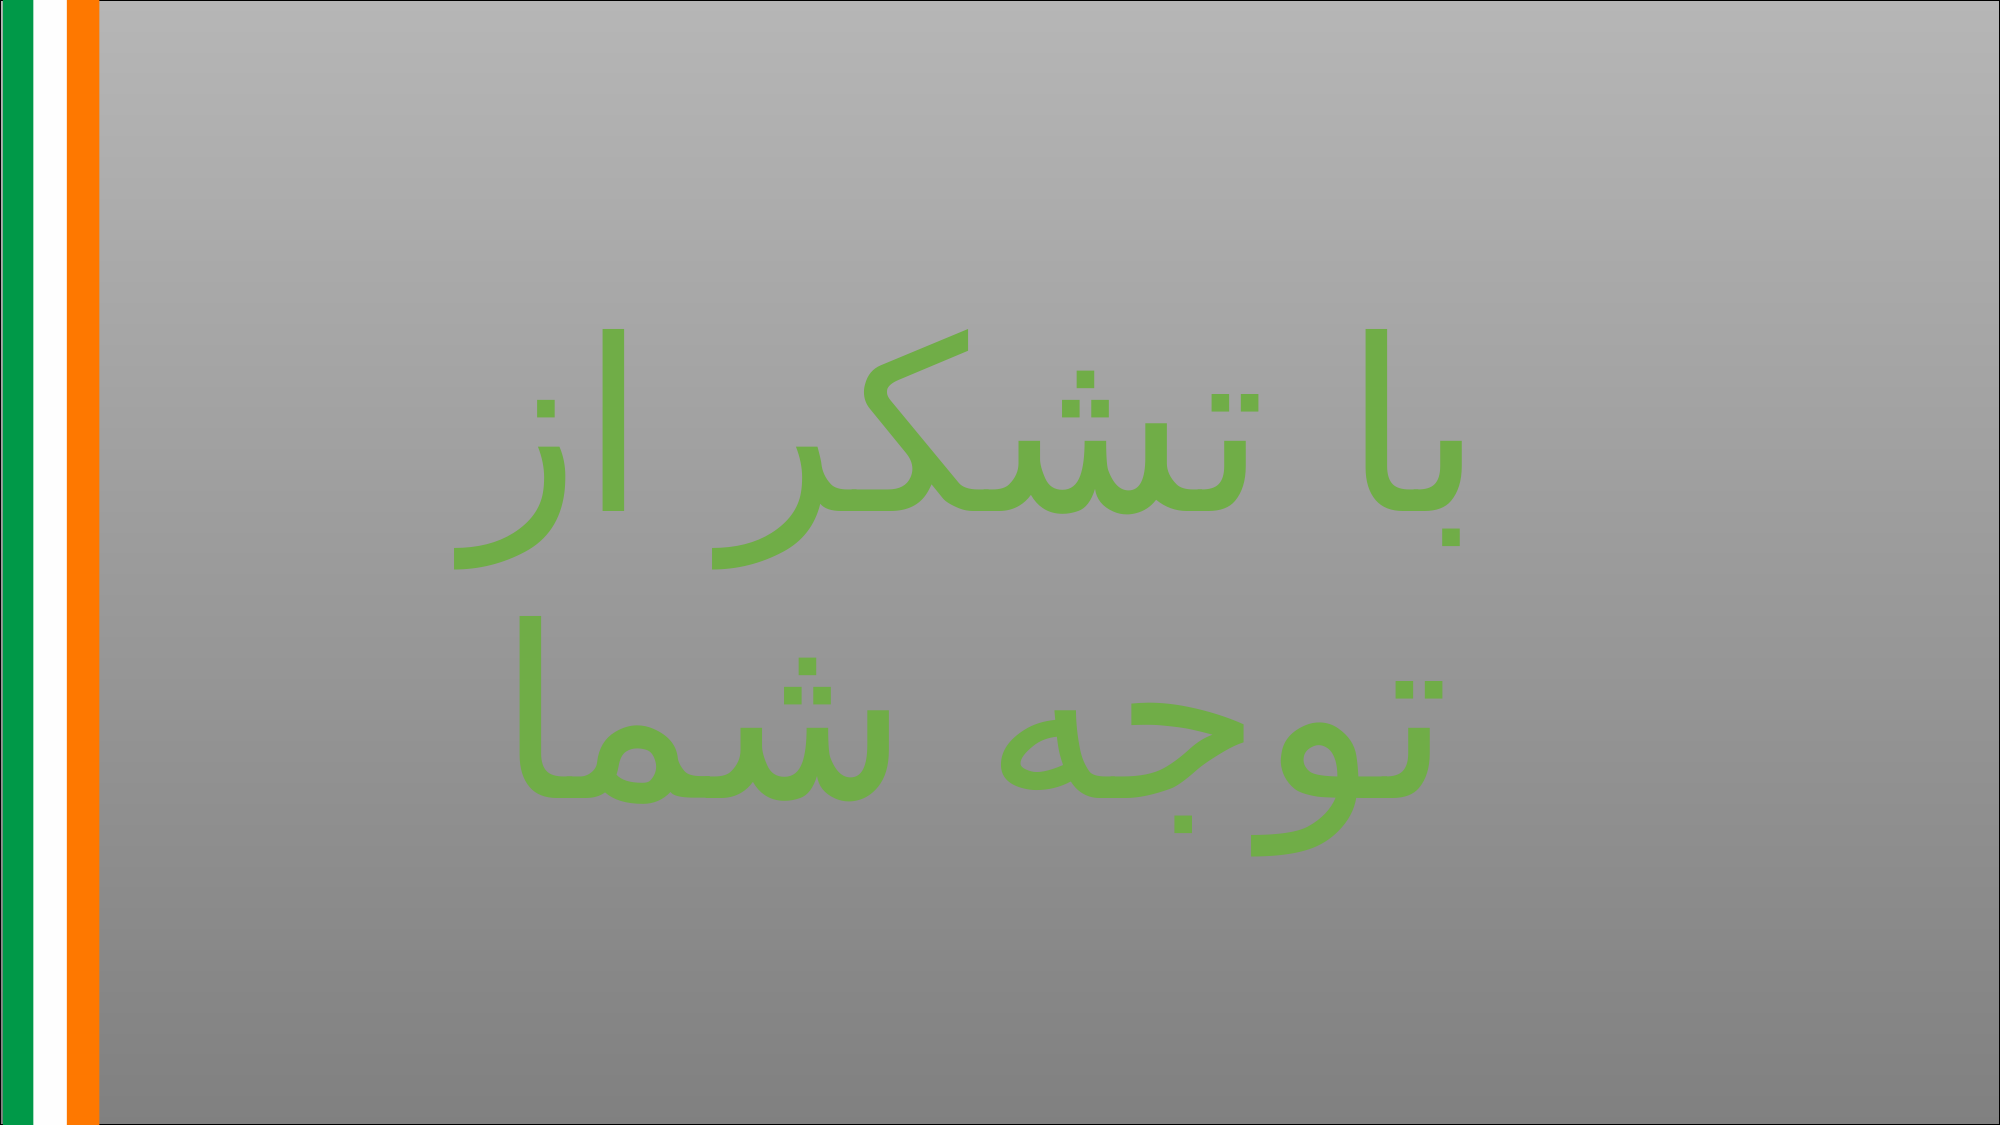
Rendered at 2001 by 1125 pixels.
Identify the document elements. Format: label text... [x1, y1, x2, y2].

picture [2, 0, 100, 1125]
text_box [100, 0, 2000, 1125]
text_box با تشکر از توجه شما [419, 264, 1530, 855]
